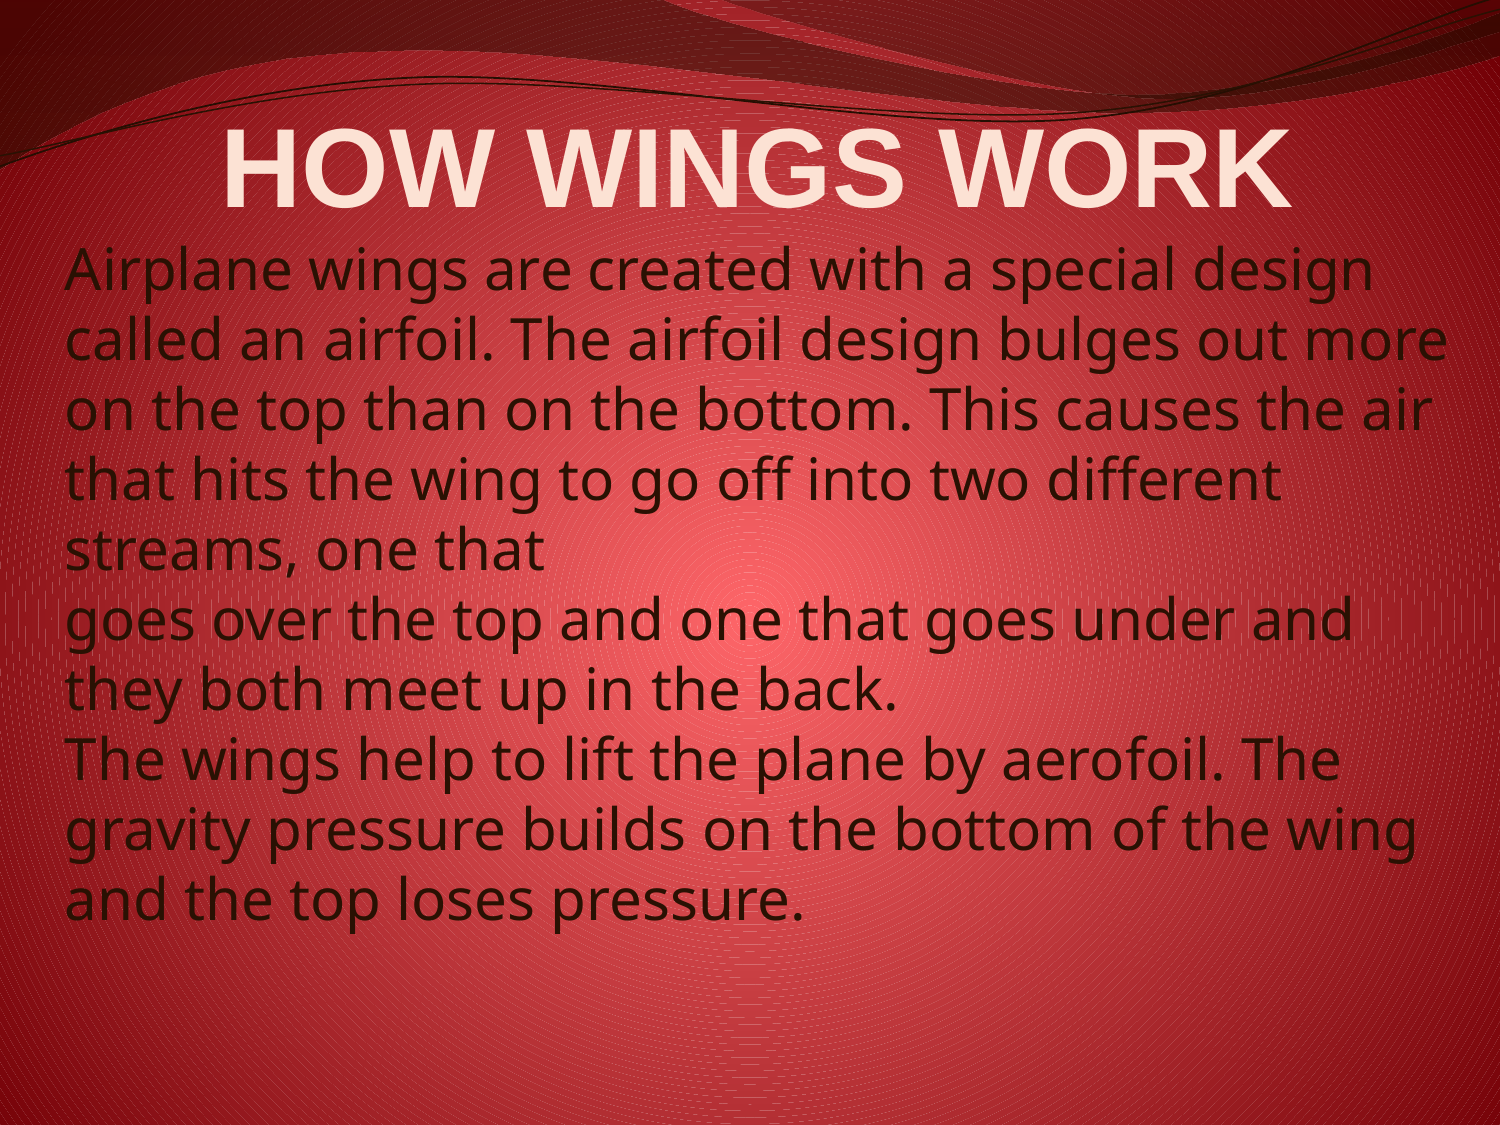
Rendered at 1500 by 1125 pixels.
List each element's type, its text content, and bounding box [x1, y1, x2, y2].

text_box How wings work [205, 87, 1311, 238]
text_box Airplane wings are created with a special design called an airfoil. The airfoil design bulges out more on the top than on the bottom. This causes the air that hits the wing to go off into two different streams, one that goes over the top and one that goes under and they both meet up in the back. The wings help to lift the plane by aerofoil. The gravity pressure builds on the bottom of the wing and the top loses pressure. [50, 224, 1500, 940]
